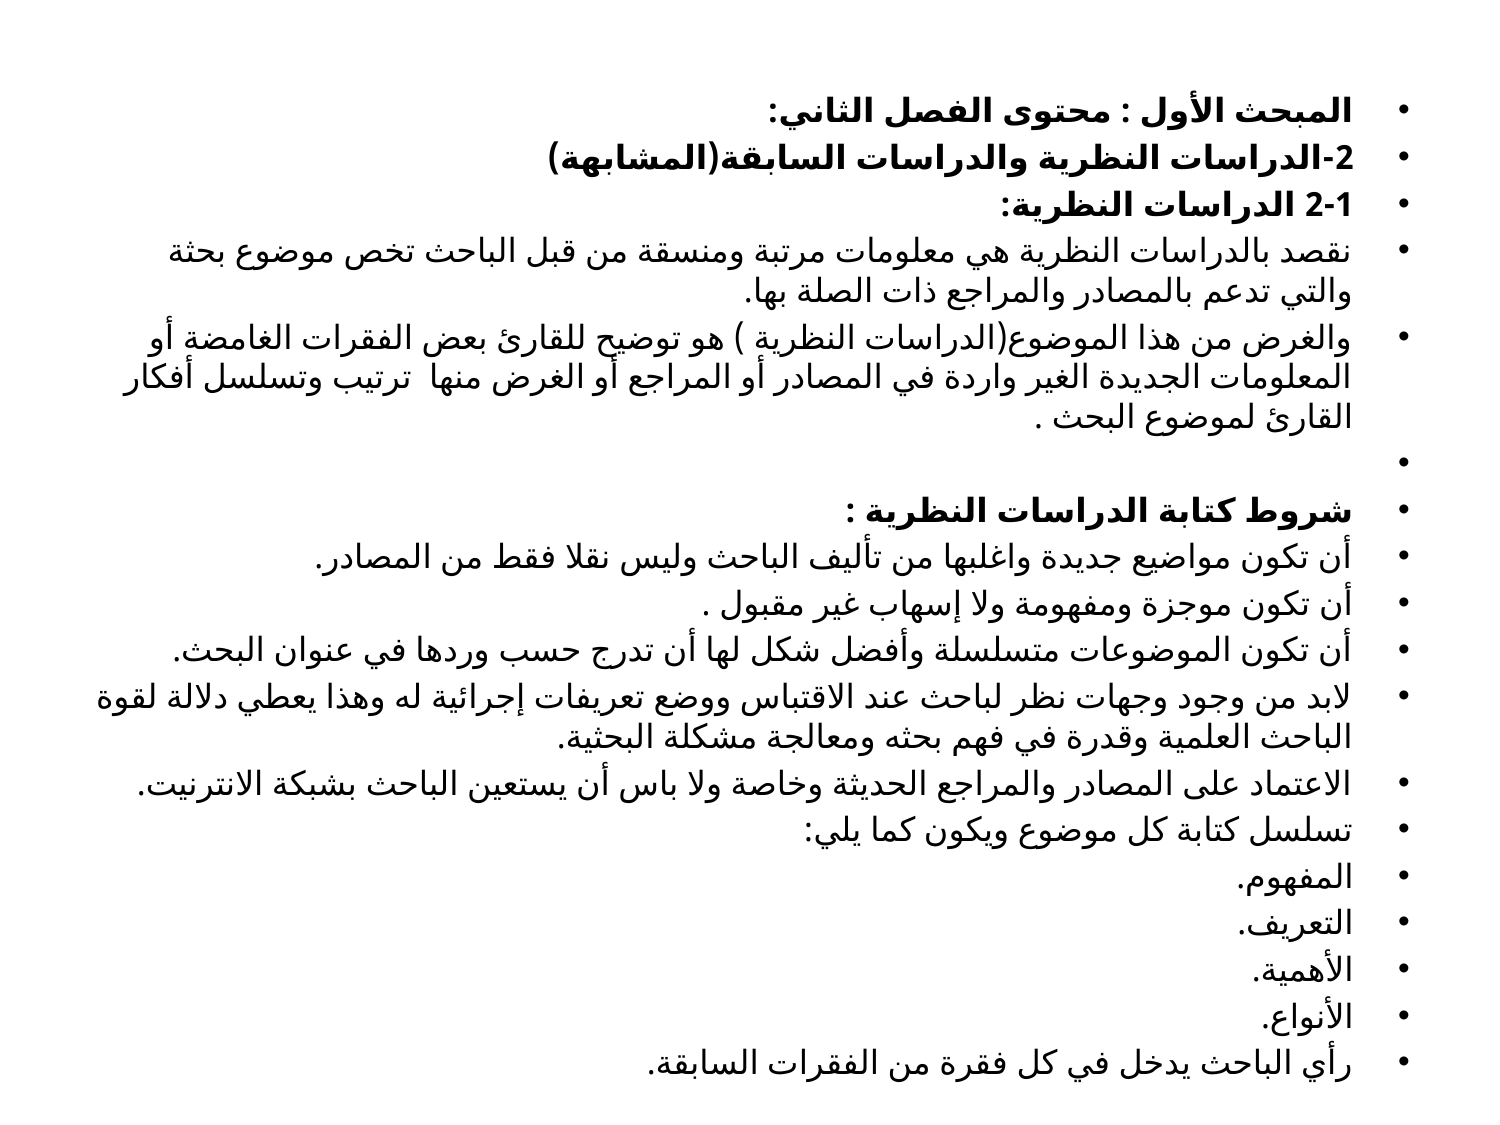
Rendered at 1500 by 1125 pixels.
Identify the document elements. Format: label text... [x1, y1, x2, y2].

list المبحث الأول : محتوى الفصل الثاني: 2-الدراسات النظرية والدراسات السابقة(المشابهة) 2-1 الدراسات النظرية: نقصد بالدراسات النظرية هي معلومات مرتبة ومنسقة من قبل الباحث تخص موضوع بحثة والتي تدعم بالمصادر والمراجع ذات الصلة بها. والغرض من هذا الموضوع(الدراسات النظرية ) هو توضيح للقارئ بعض الفقرات الغامضة أو المعلومات الجديدة الغير واردة في المصادر أو المراجع أو الغرض منها ترتيب وتسلسل أفكار القارئ لموضوع البحث . شروط كتابة الدراسات النظرية : أن تكون مواضيع جديدة واغلبها من تأليف الباحث وليس نقلا فقط من المصادر. أن تكون موجزة ومفهومة ولا إسهاب غير مقبول . أن تكون الموضوعات متسلسلة وأفضل شكل لها أن تدرج حسب وردها في عنوان البحث. لابد من وجود وجهات نظر لباحث عند الاقتباس ووضع تعريفات إجرائية له وهذا يعطي دلالة لقوة الباحث العلمية وقدرة في فهم بحثه ومعالجة مشكلة البحثية. الاعتماد على المصادر والمراجع الحديثة وخاصة ولا باس أن يستعين الباحث بشبكة الانترنيت. تسلسل كتابة كل موضوع ويكون كما يلي: المفهوم. التعريف. الأهمية. الأنواع. رأي الباحث يدخل في كل فقرة من الفقرات السابقة. [75, 82, 1425, 1090]
